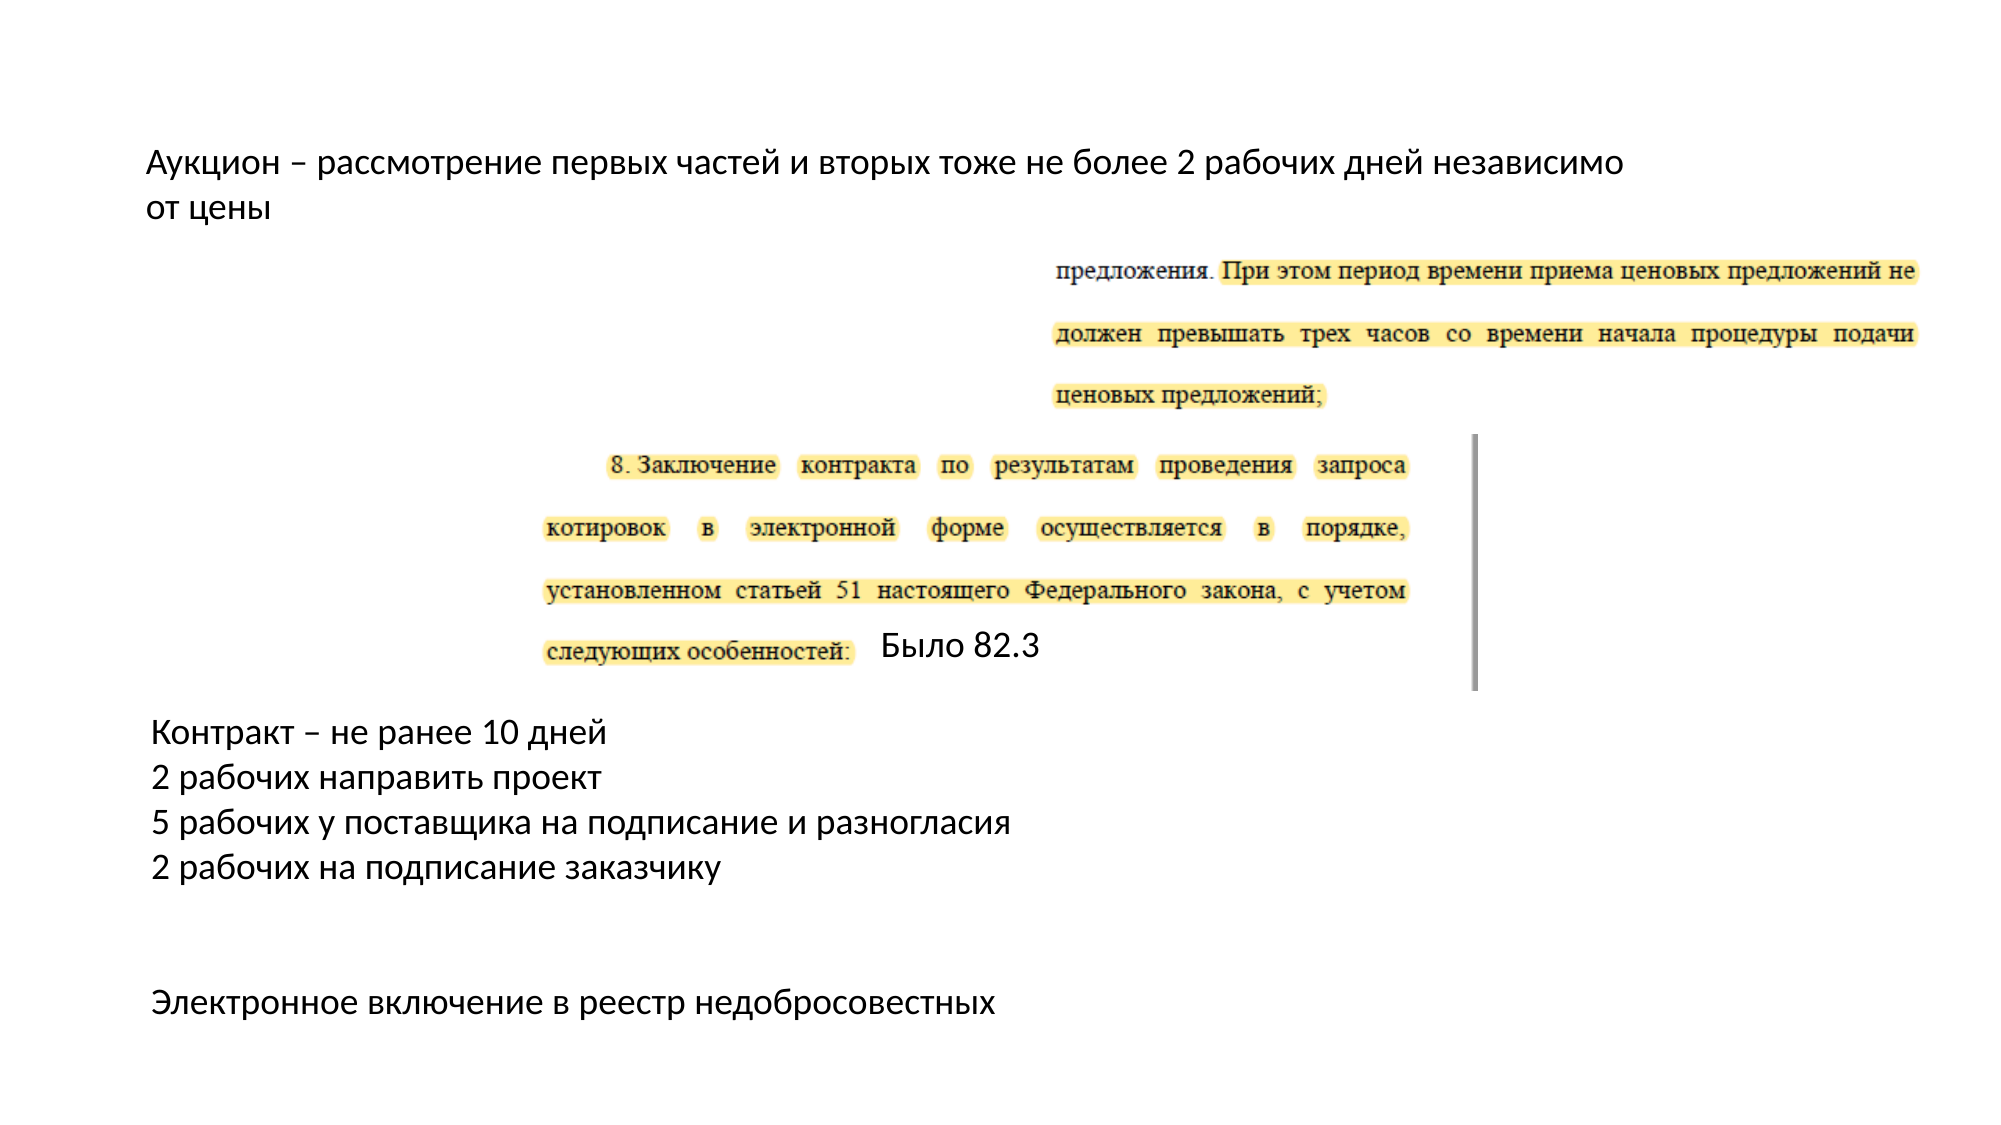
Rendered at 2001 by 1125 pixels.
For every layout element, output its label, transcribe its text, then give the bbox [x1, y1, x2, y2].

picture [522, 434, 1478, 691]
text_box Аукцион – рассмотрение первых частей и вторых тоже не более 2 рабочих дней независимо от цены [131, 129, 1647, 325]
picture [1011, 235, 1926, 425]
text_box Контракт – не ранее 10 дней 2 рабочих направить проект 5 рабочих у поставщика на подписание и разногласия 2 рабочих на подписание заказчику Электронное включение в реестр недобросовестных [136, 700, 1028, 1030]
